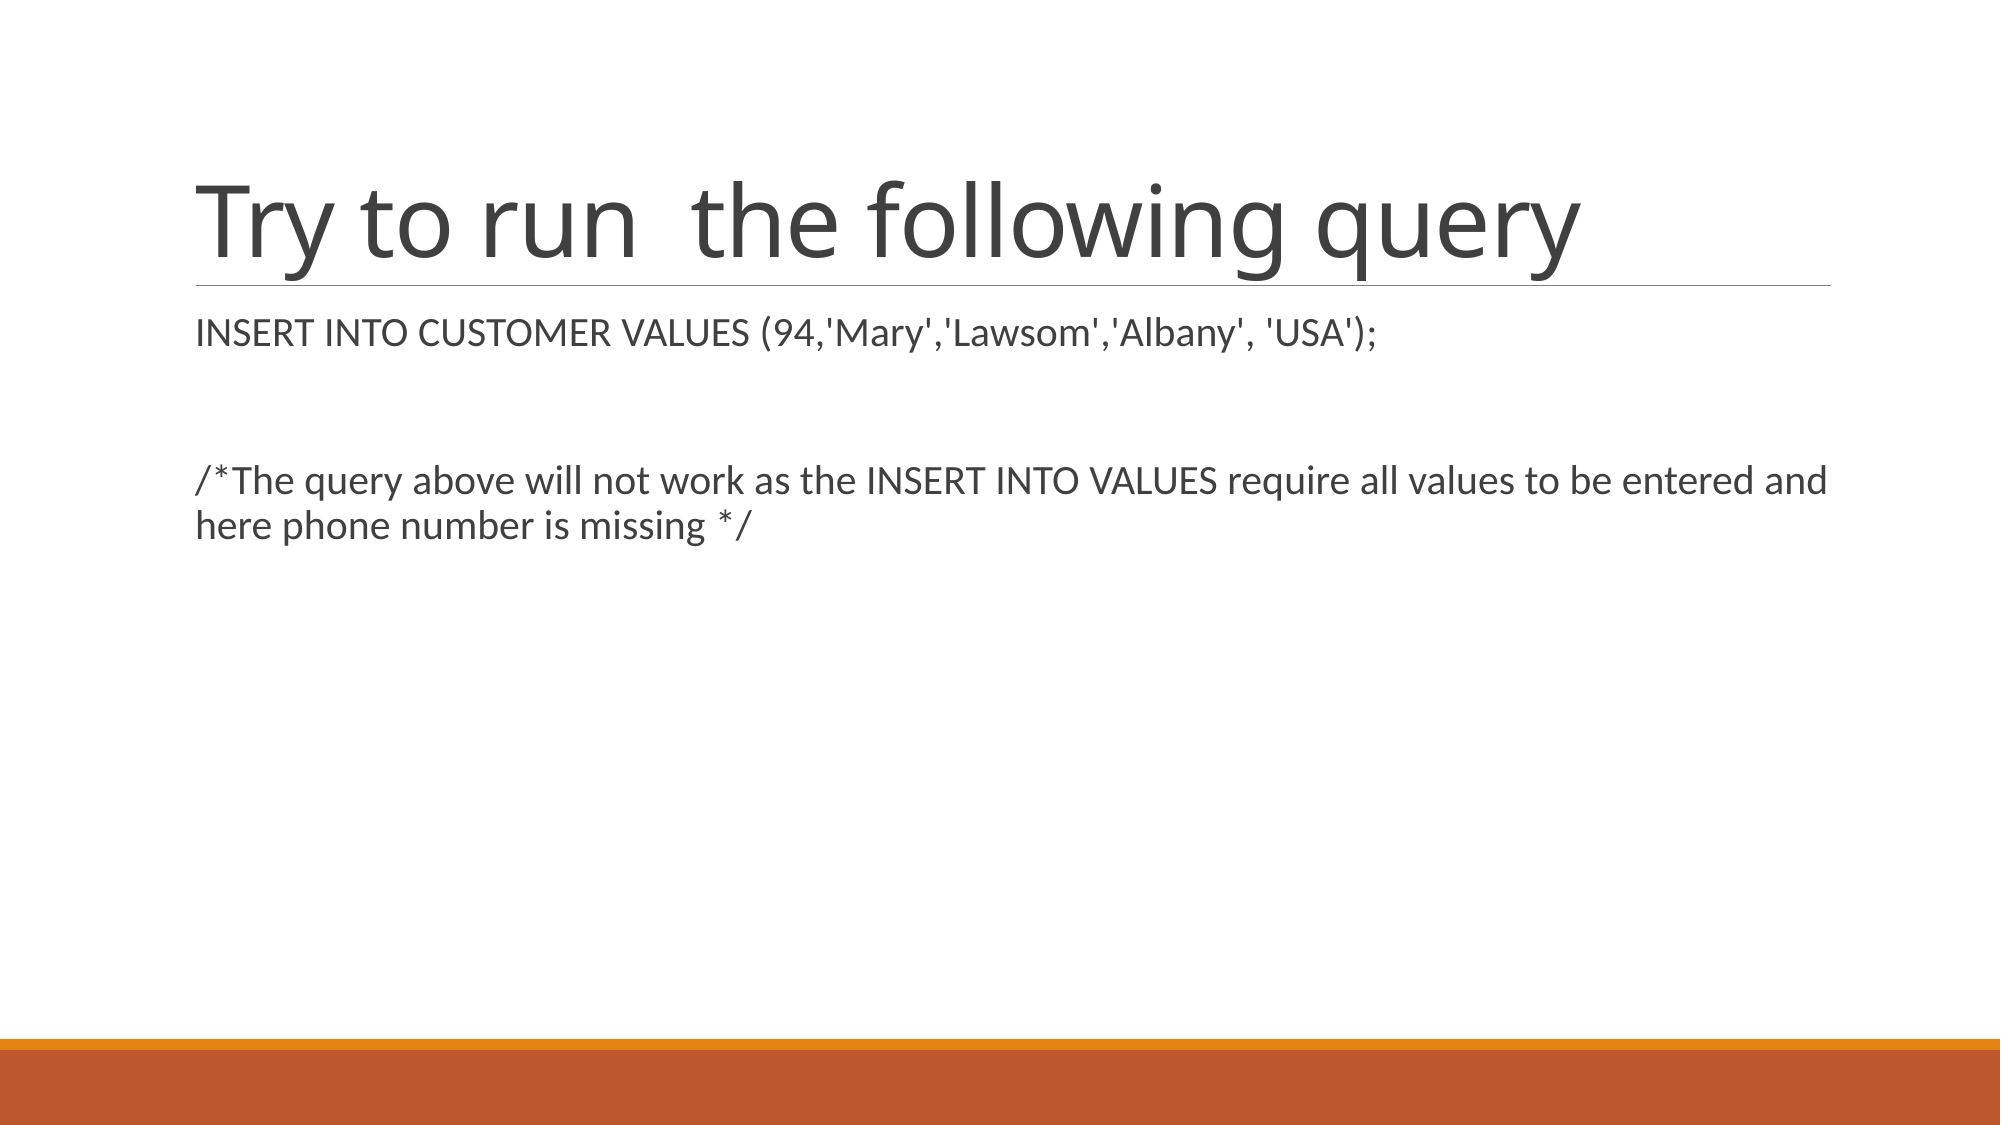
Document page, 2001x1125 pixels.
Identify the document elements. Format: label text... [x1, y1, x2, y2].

title Try to run the following query [180, 47, 1830, 285]
list INSERT INTO CUSTOMER VALUES (94,'Mary','Lawsom','Albany', 'USA'); /*The query above will not work as the INSERT INTO VALUES require all values to be entered and here phone number is missing */ [180, 302, 1830, 963]
